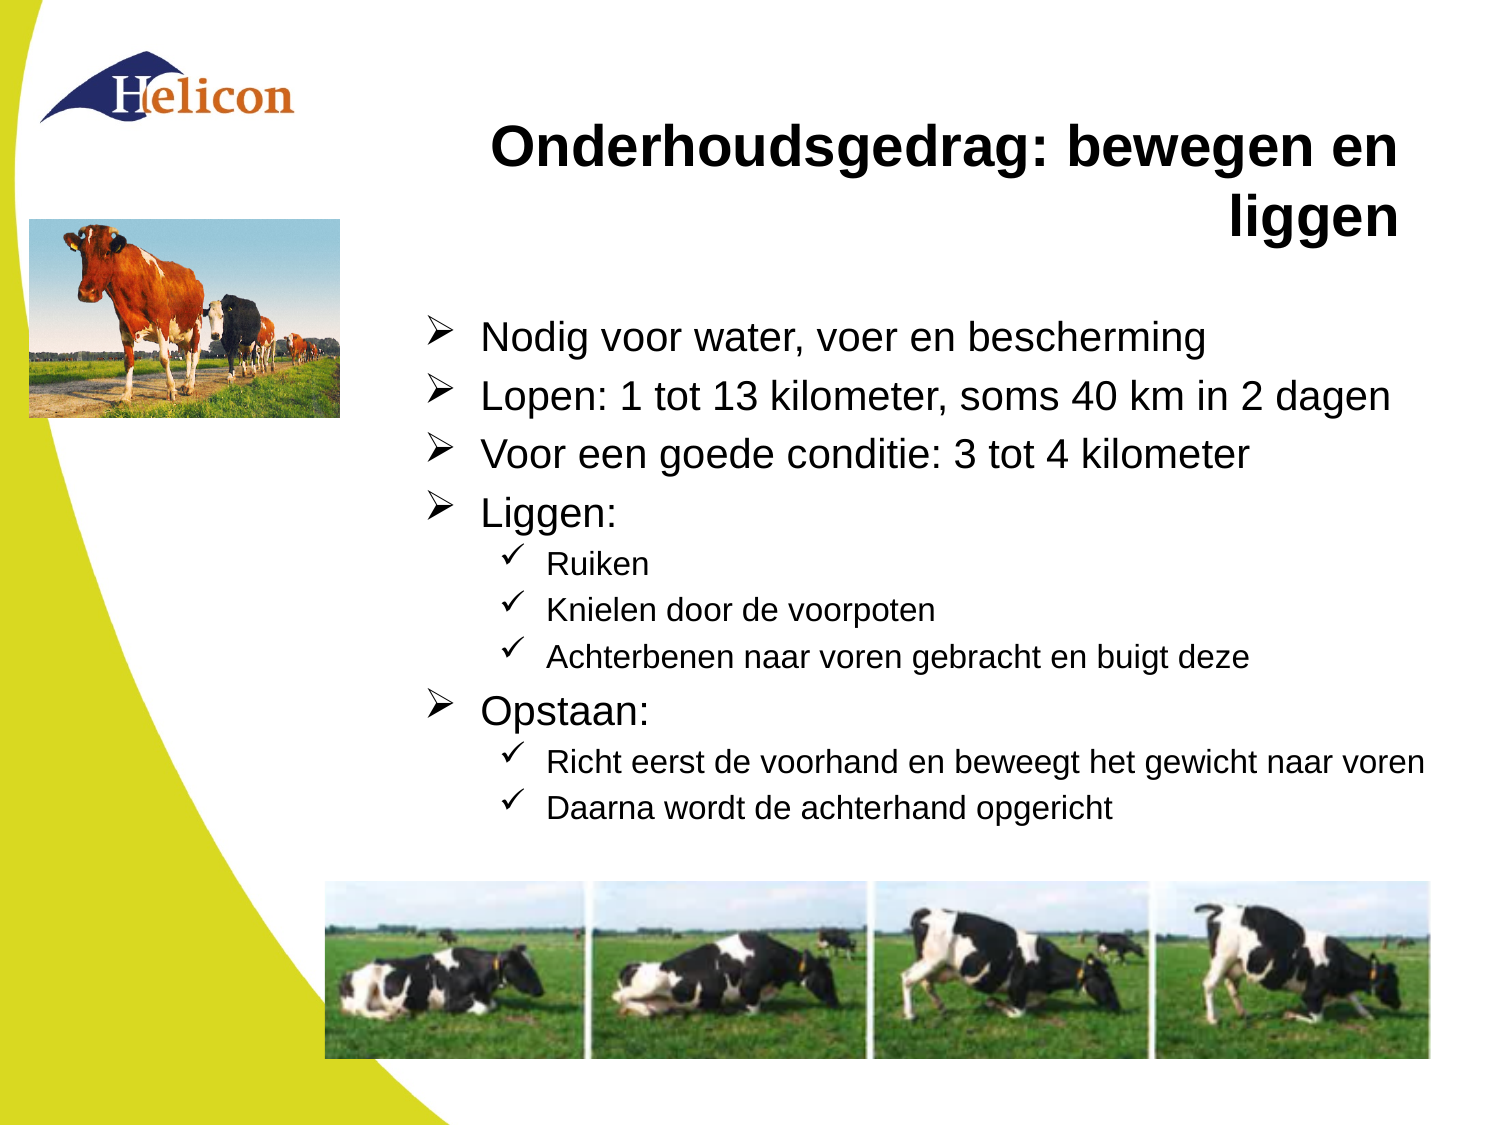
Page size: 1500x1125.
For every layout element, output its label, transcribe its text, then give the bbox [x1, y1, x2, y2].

picture [0, 0, 1500, 1125]
title Onderhoudsgedrag: bewegen en liggen [324, 125, 1415, 232]
list Nodig voor water, voer en bescherming Lopen: 1 tot 13 kilometer, soms 40 km in 2 dagen Voor een goede conditie: 3 tot 4 kilometer Liggen: Ruiken Knielen door de voorpoten Achterbenen naar voren gebracht en buigt deze Opstaan: Richt eerst de voorhand en beweegt het gewicht naar voren Daarna wordt de achterhand opgericht [409, 302, 1498, 906]
